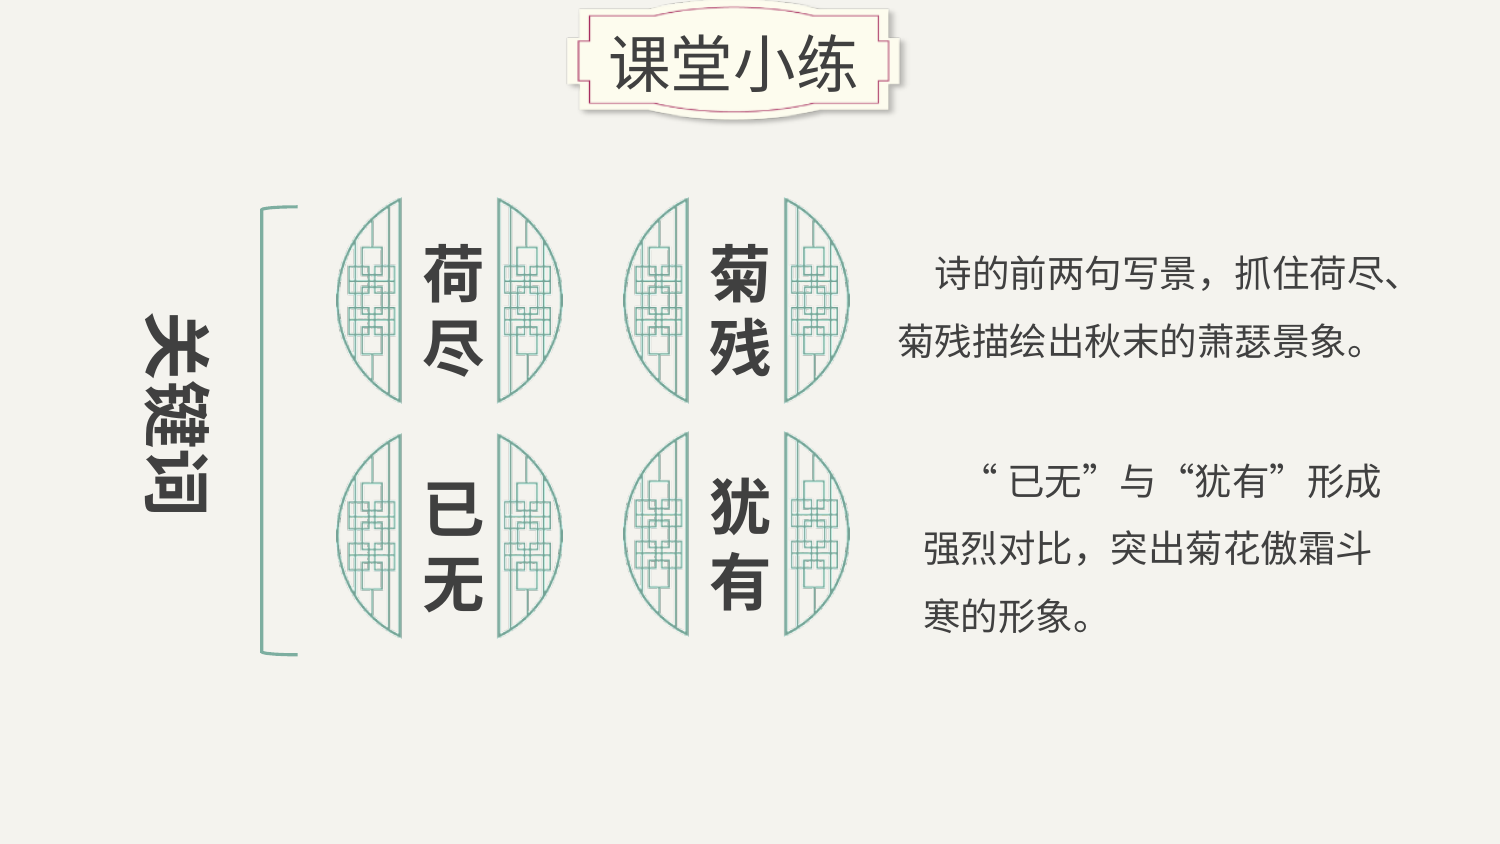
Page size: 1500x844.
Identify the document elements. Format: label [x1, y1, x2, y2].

picture [555, 0, 919, 155]
text_box [113, 197, 1419, 655]
